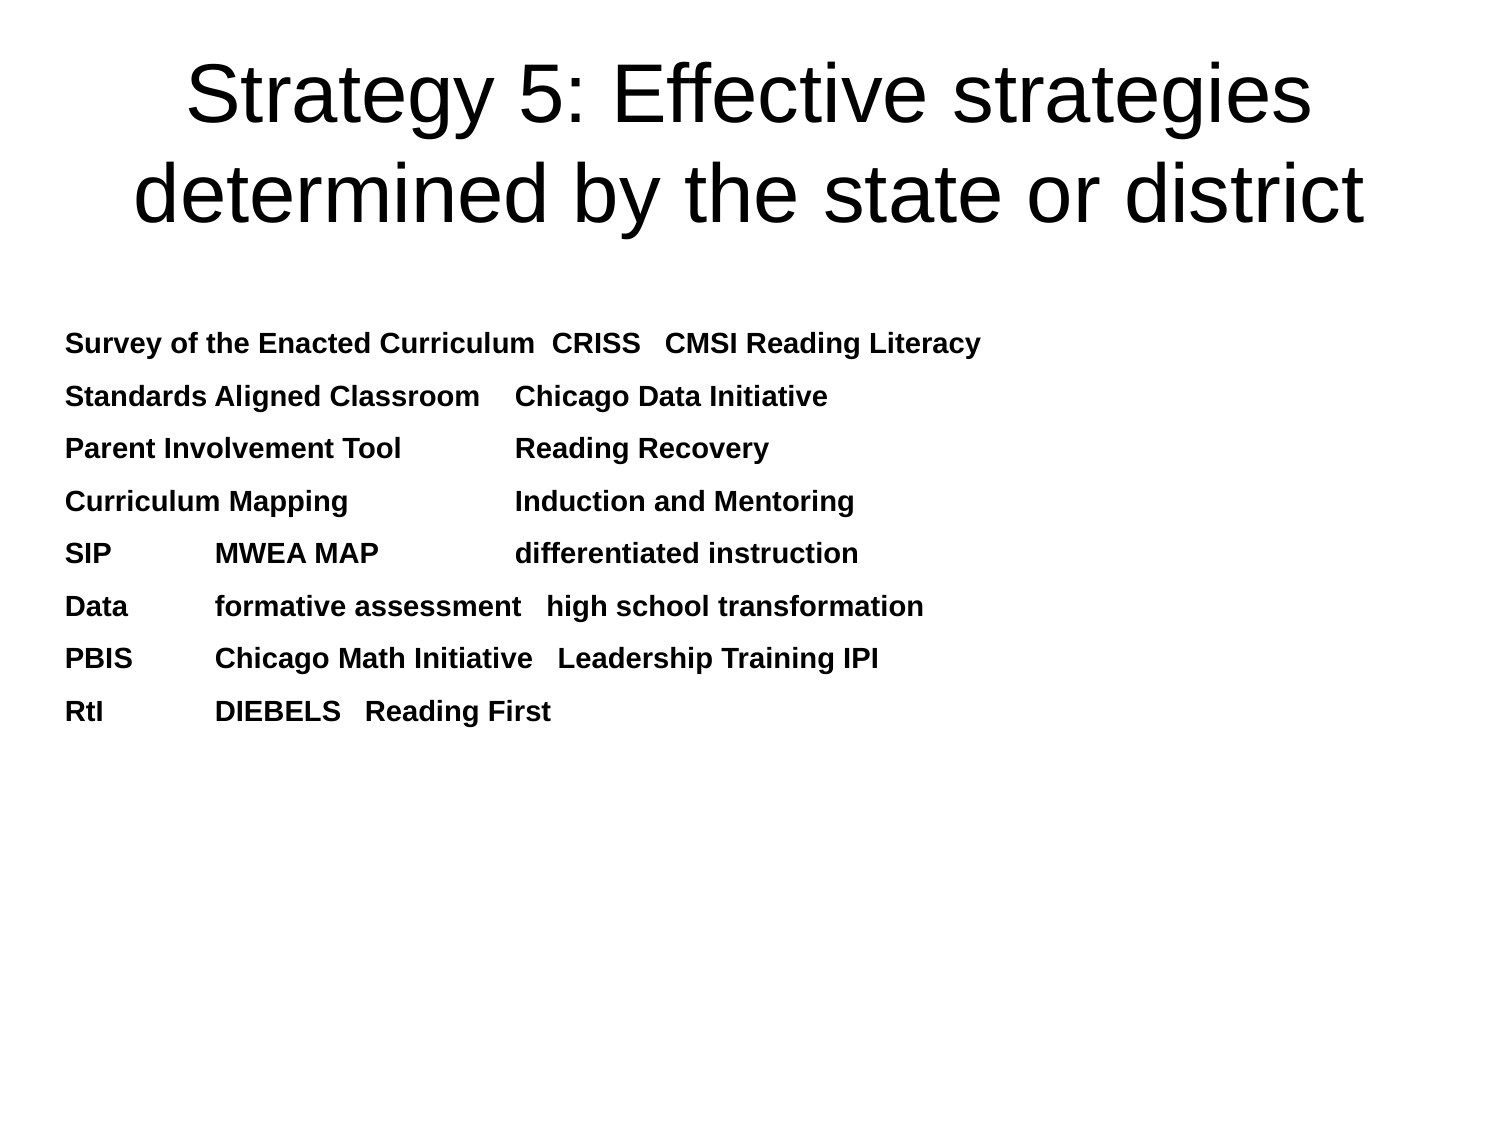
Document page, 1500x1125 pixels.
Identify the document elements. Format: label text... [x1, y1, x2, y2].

title Strategy 5: Effective strategies determined by the state or district [74, 44, 1426, 233]
text_box Survey of the Enacted Curriculum CRISS CMSI Reading Literacy Standards Aligned Classroom Chicago Data Initiative Parent Involvement Tool Reading Recovery Curriculum Mapping Induction and Mentoring SIP MWEA MAP differentiated instruction Data formative assessment high school transformation PBIS Chicago Math Initiative Leadership Training IPI RtI DIEBELS Reading First [49, 299, 1175, 735]
